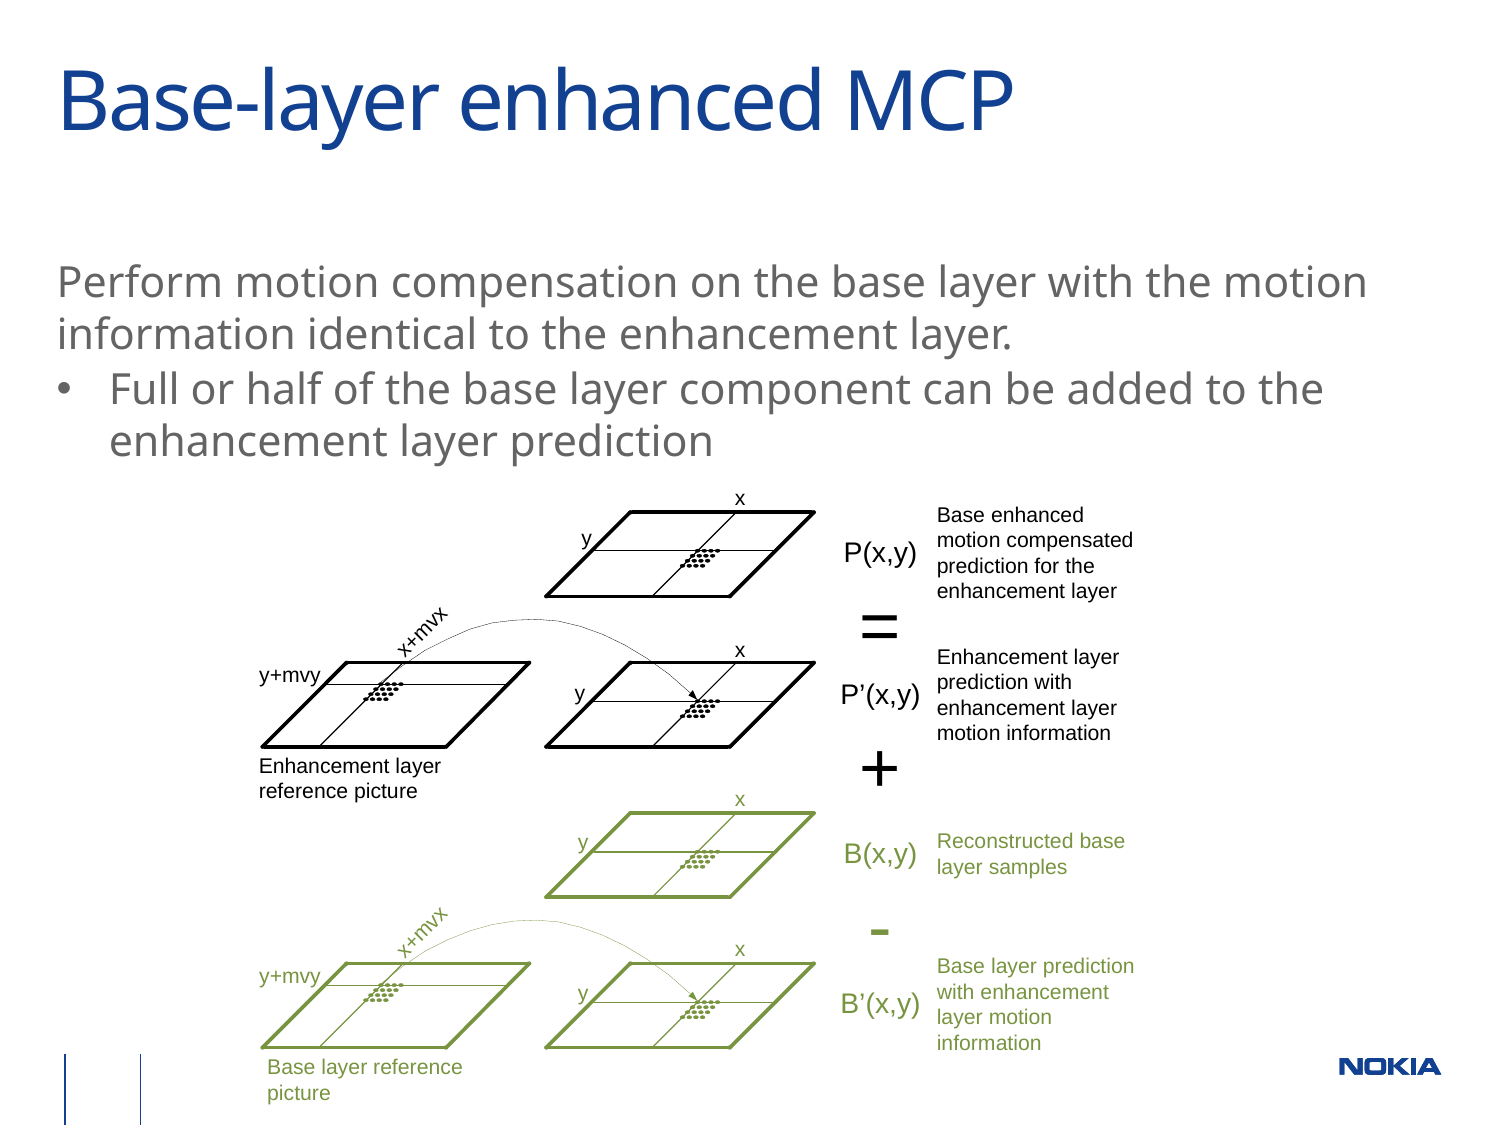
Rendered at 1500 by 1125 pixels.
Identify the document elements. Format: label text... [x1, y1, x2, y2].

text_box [241, 484, 1152, 1125]
list Perform motion compensation on the base layer with the motion information identical to the enhancement layer. Full or half of the base layer component can be added to the enhancement layer prediction [56, 254, 1388, 468]
title Base-layer enhanced MCP [56, 47, 1433, 149]
